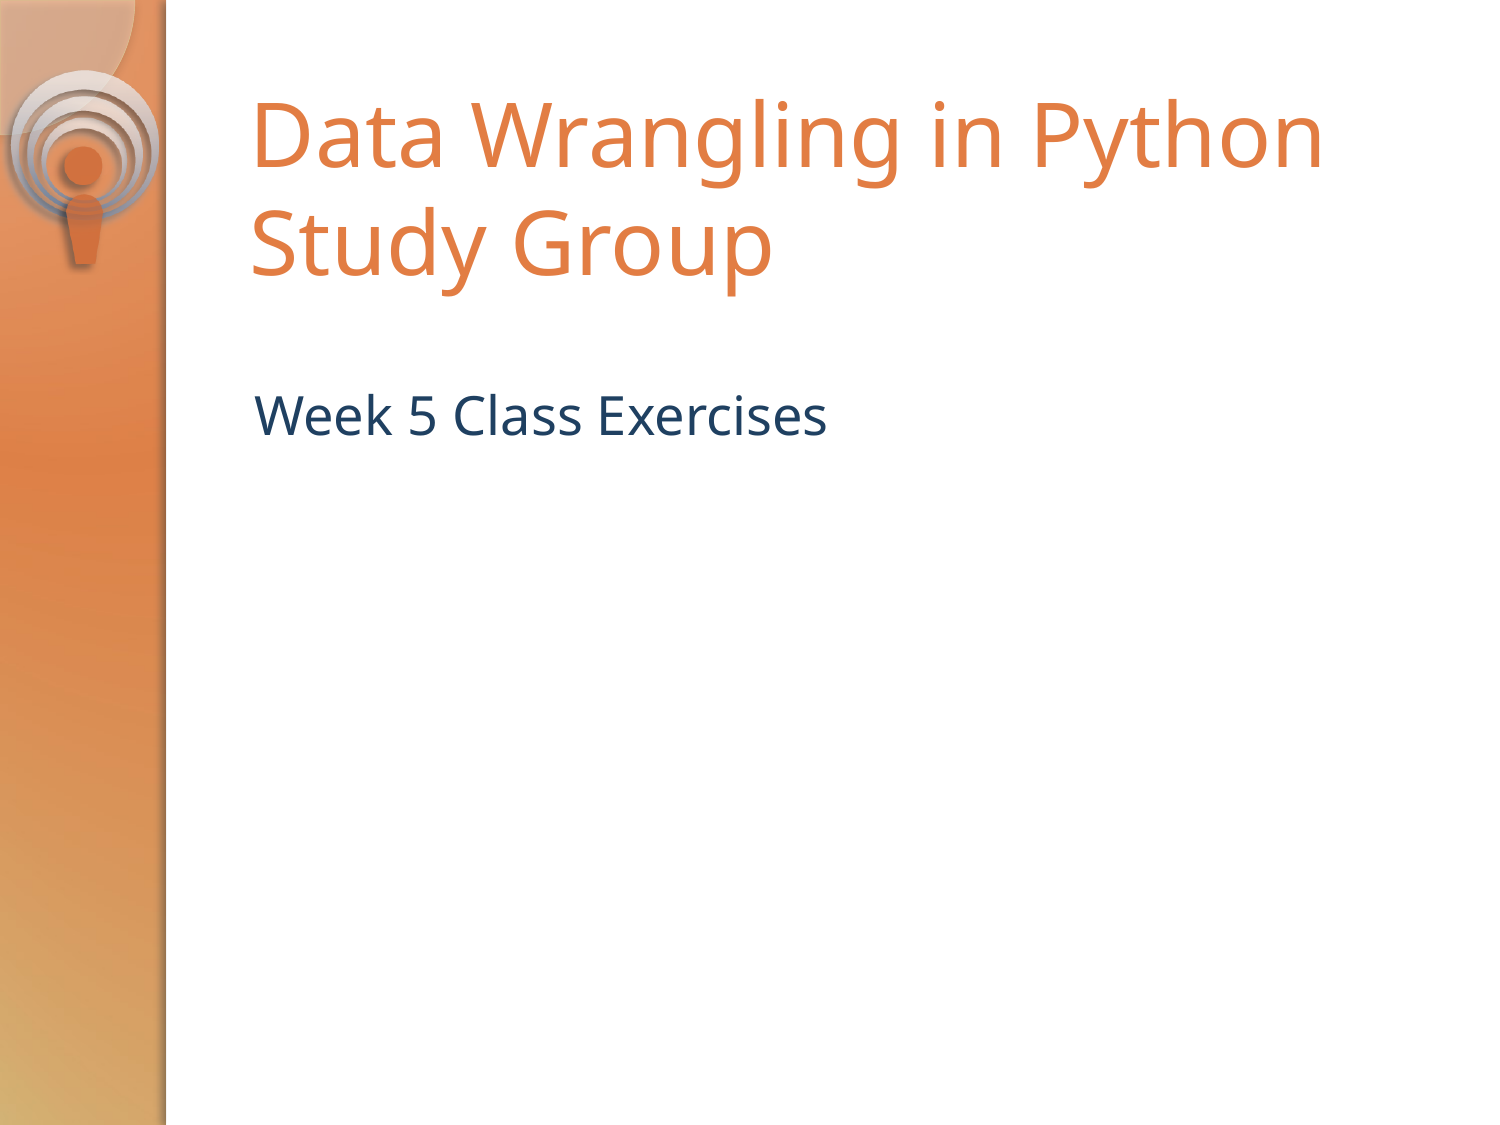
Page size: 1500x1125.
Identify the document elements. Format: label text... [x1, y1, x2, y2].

title Data Wrangling in Python Study Group [234, 59, 1450, 301]
subtitle Week 5 Class Exercises [234, 303, 1450, 591]
picture [0, 0, 166, 1125]
